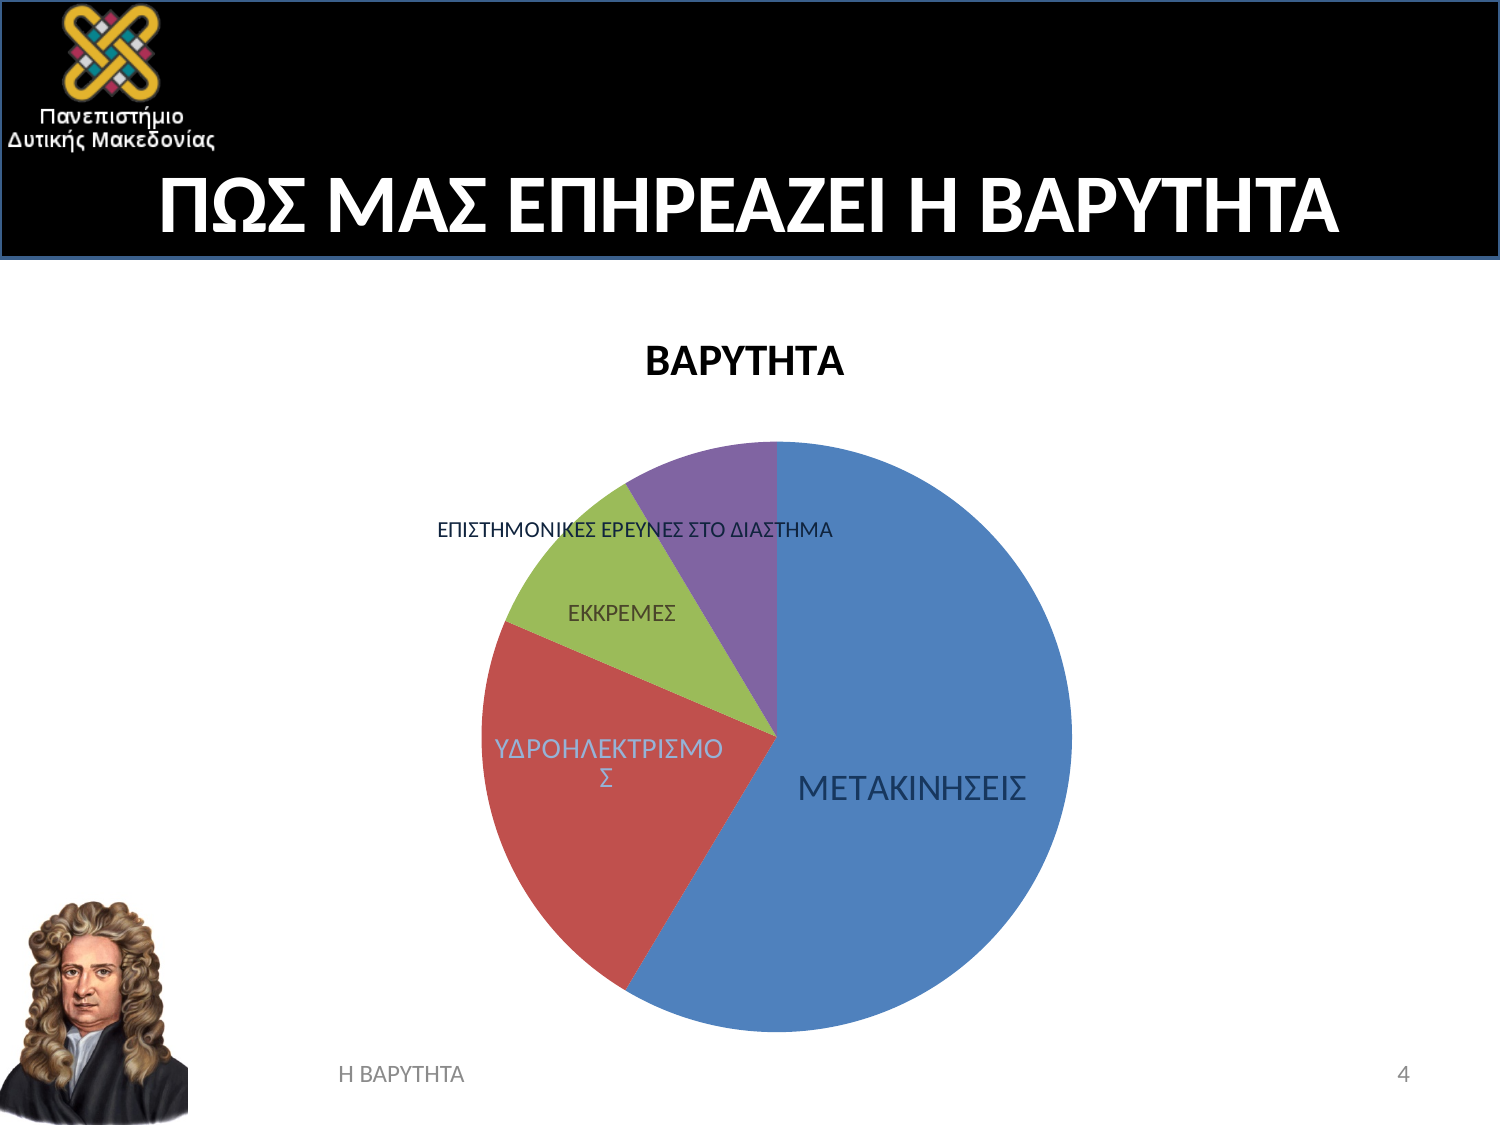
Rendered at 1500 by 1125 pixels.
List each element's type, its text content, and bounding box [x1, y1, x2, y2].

footer Η ΒΑΡΥΤΗΤΑ [164, 1057, 639, 1103]
chart [70, 304, 1421, 1048]
title ΠΩΣ ΜΑΣ ΕΠΗΡΕΑΖΕΙ Η ΒΑΡΥΤΗΤΑ [21, 103, 1479, 295]
picture [0, 892, 188, 1125]
picture [0, 0, 223, 157]
slide_number 4 [1074, 1042, 1425, 1103]
